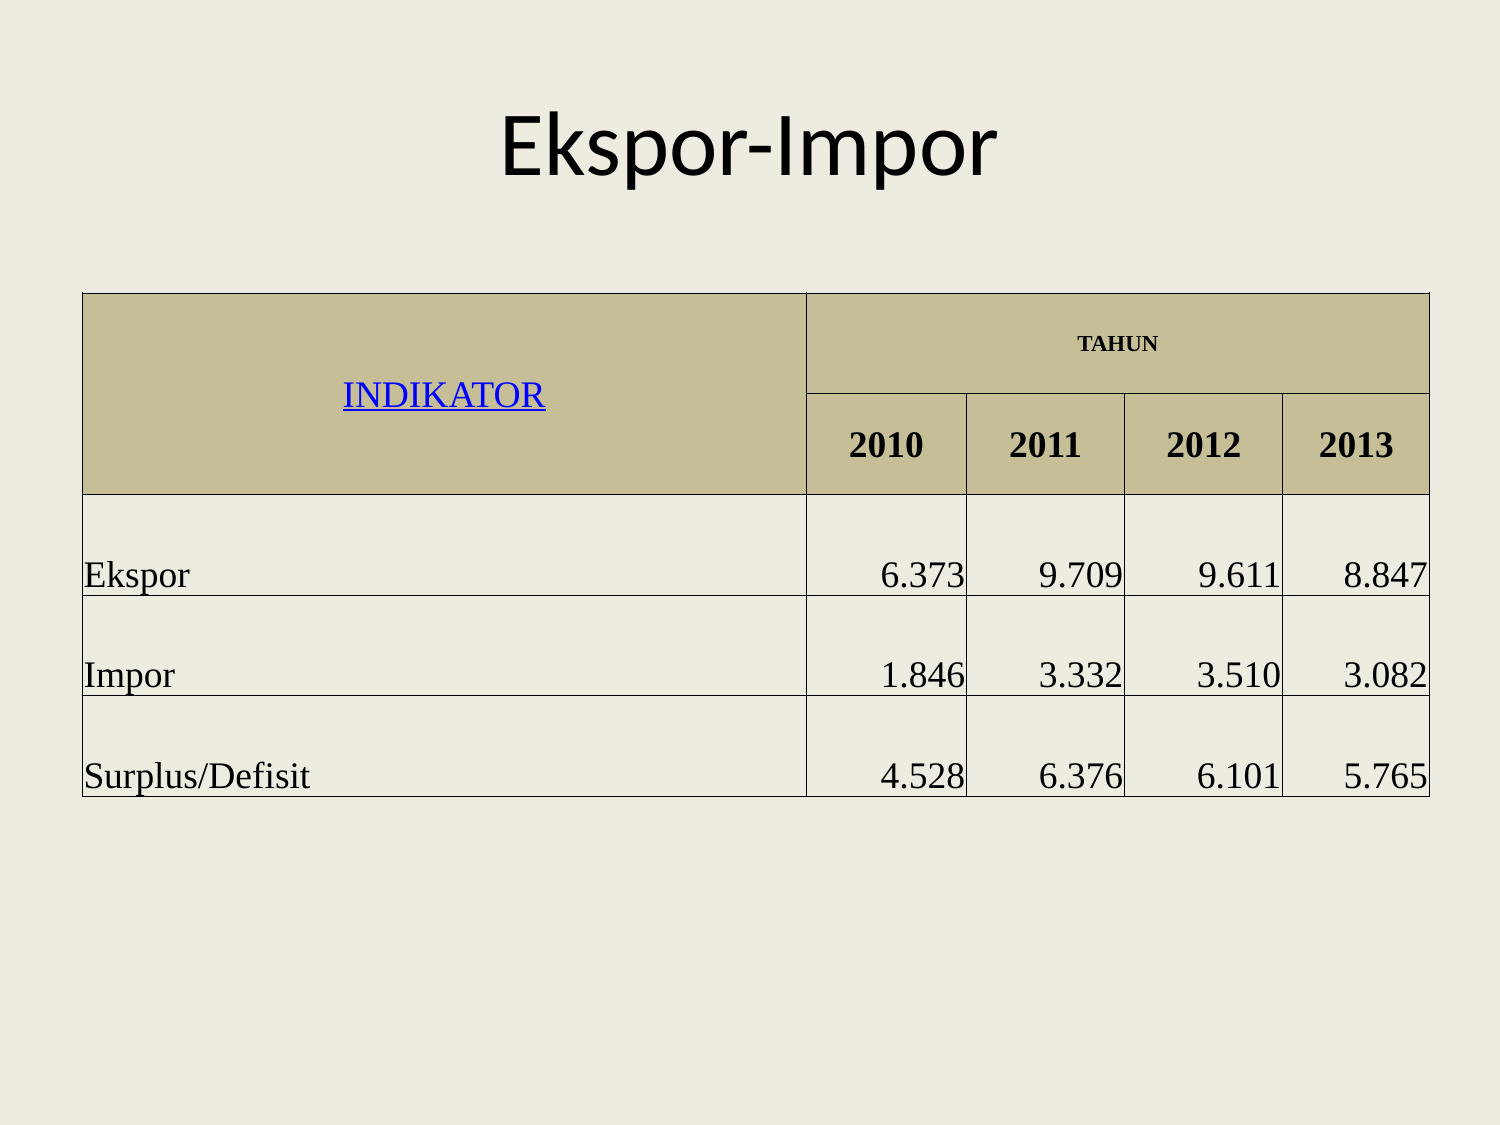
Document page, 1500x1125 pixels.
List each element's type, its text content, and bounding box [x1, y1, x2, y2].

table_cell 3.082 [1283, 596, 1429, 695]
table_cell 5.765 [1283, 696, 1429, 796]
table_cell Impor [83, 596, 806, 695]
title Ekspor-Impor [75, 45, 1425, 233]
table_cell 6.101 [1125, 696, 1282, 796]
table_cell Ekspor [83, 495, 806, 595]
table_cell 9.709 [967, 495, 1124, 595]
table_cell 2013 [1283, 394, 1429, 494]
table_cell 2012 [1125, 394, 1282, 494]
table_cell 2010 [807, 394, 966, 494]
table_cell 2011 [967, 394, 1124, 494]
table_cell 1.846 [807, 596, 966, 695]
table_cell 3.332 [967, 596, 1124, 695]
table_header TAHUN [807, 294, 1429, 393]
table_cell 6.376 [967, 696, 1124, 796]
table_cell 4.528 [807, 696, 966, 796]
table_cell 8.847 [1283, 495, 1429, 595]
table_cell 6.373 [807, 495, 966, 595]
table_cell 9.611 [1125, 495, 1282, 595]
table_cell 3.510 [1125, 596, 1282, 695]
table_cell Surplus/Defisit [83, 696, 806, 796]
table_header INDIKATOR [83, 294, 806, 494]
